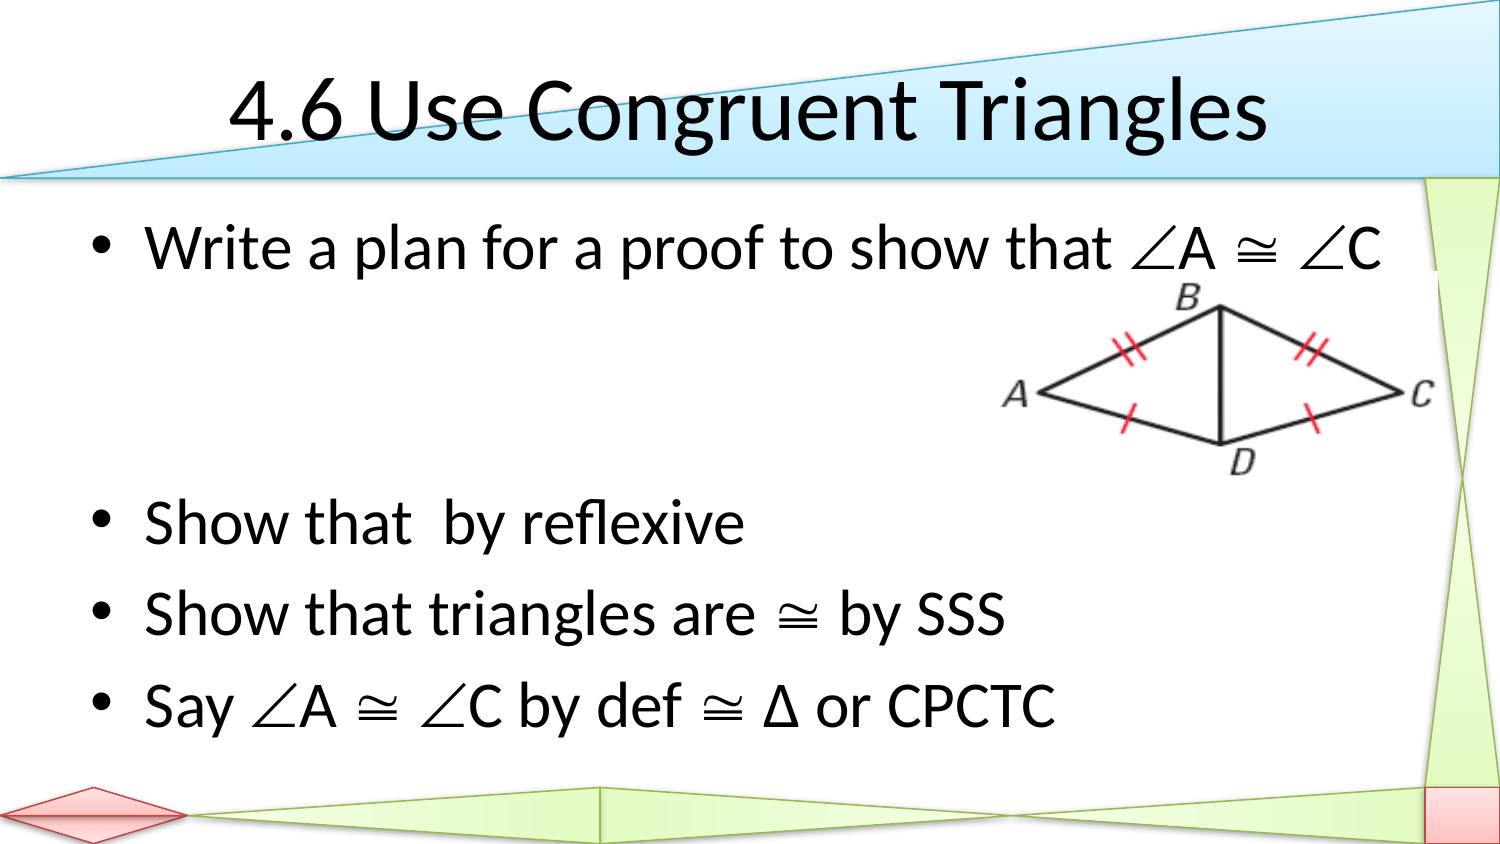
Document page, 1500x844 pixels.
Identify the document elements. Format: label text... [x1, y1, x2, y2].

title 4.6 Use Congruent Triangles [75, 33, 1425, 175]
picture [998, 271, 1438, 479]
